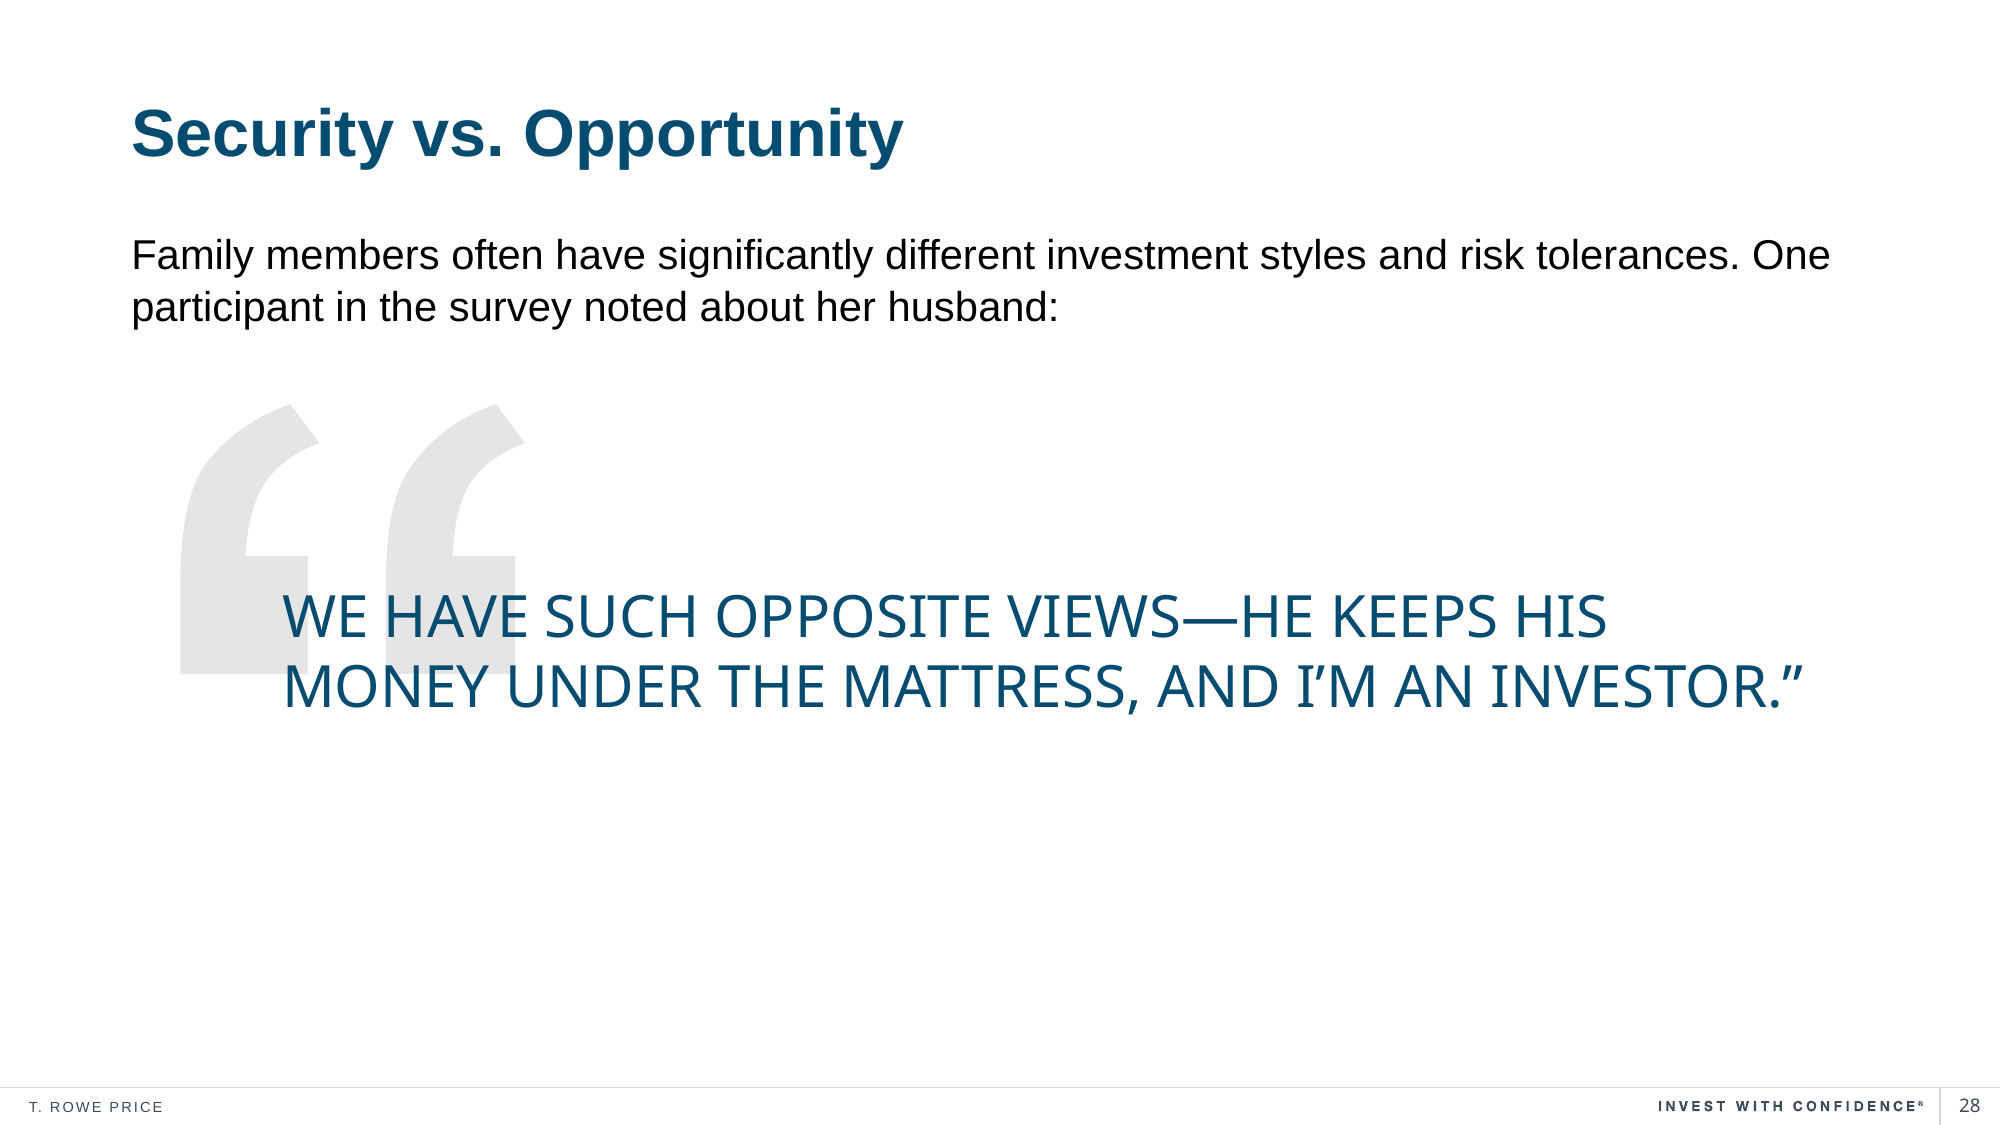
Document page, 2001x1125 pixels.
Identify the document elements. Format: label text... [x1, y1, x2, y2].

list Family members often have significantly different investment styles and risk tolerances. One participant in the survey noted about her husband: [131, 225, 1869, 968]
text_box [386, 404, 525, 572]
title Security vs. Opportunity [131, 48, 1869, 171]
text_box WE HAVE SUCH OPPOSITE VIEWS—HE KEEPS HIS MONEY UNDER THE MATTRESS, AND I’M AN INVESTOR.” [267, 572, 1824, 727]
text_box [180, 404, 320, 675]
